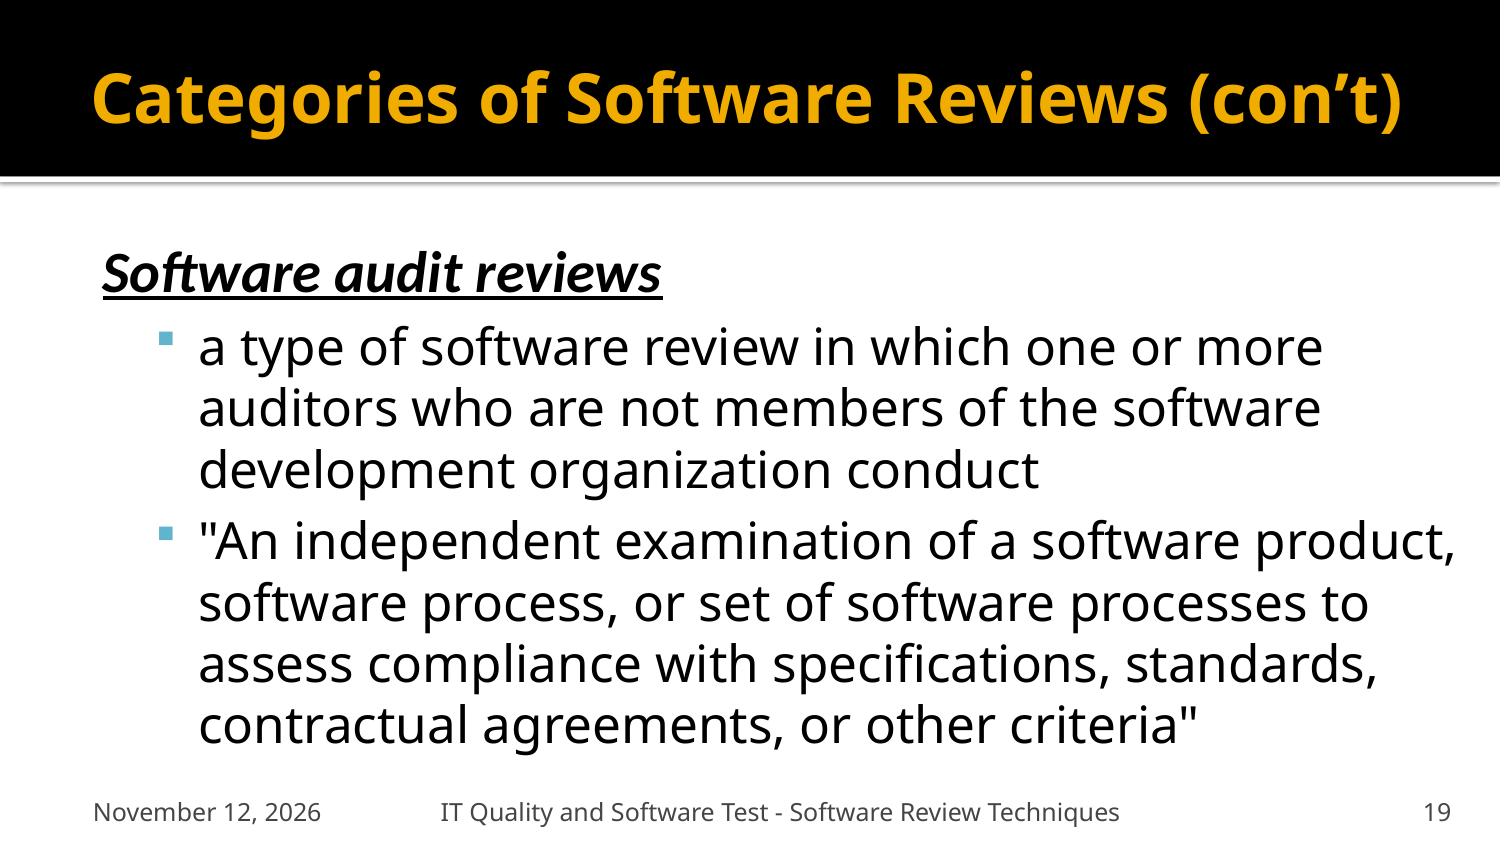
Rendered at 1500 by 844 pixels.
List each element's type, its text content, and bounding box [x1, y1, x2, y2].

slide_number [75, 796, 425, 831]
slide_number 19 [1345, 796, 1467, 831]
list Software audit reviews a type of software review in which one or more auditors who are not members of the software development organization conduct "An independent examination of a software product, software process, or set of software processes to assess compliance with specifications, standards, contractual agreements, or other criteria" [75, 218, 1475, 788]
footer IT Quality and Software Test - Software Review Techniques [433, 796, 1337, 831]
title Categories of Software Reviews (con’t) [75, 19, 1425, 174]
